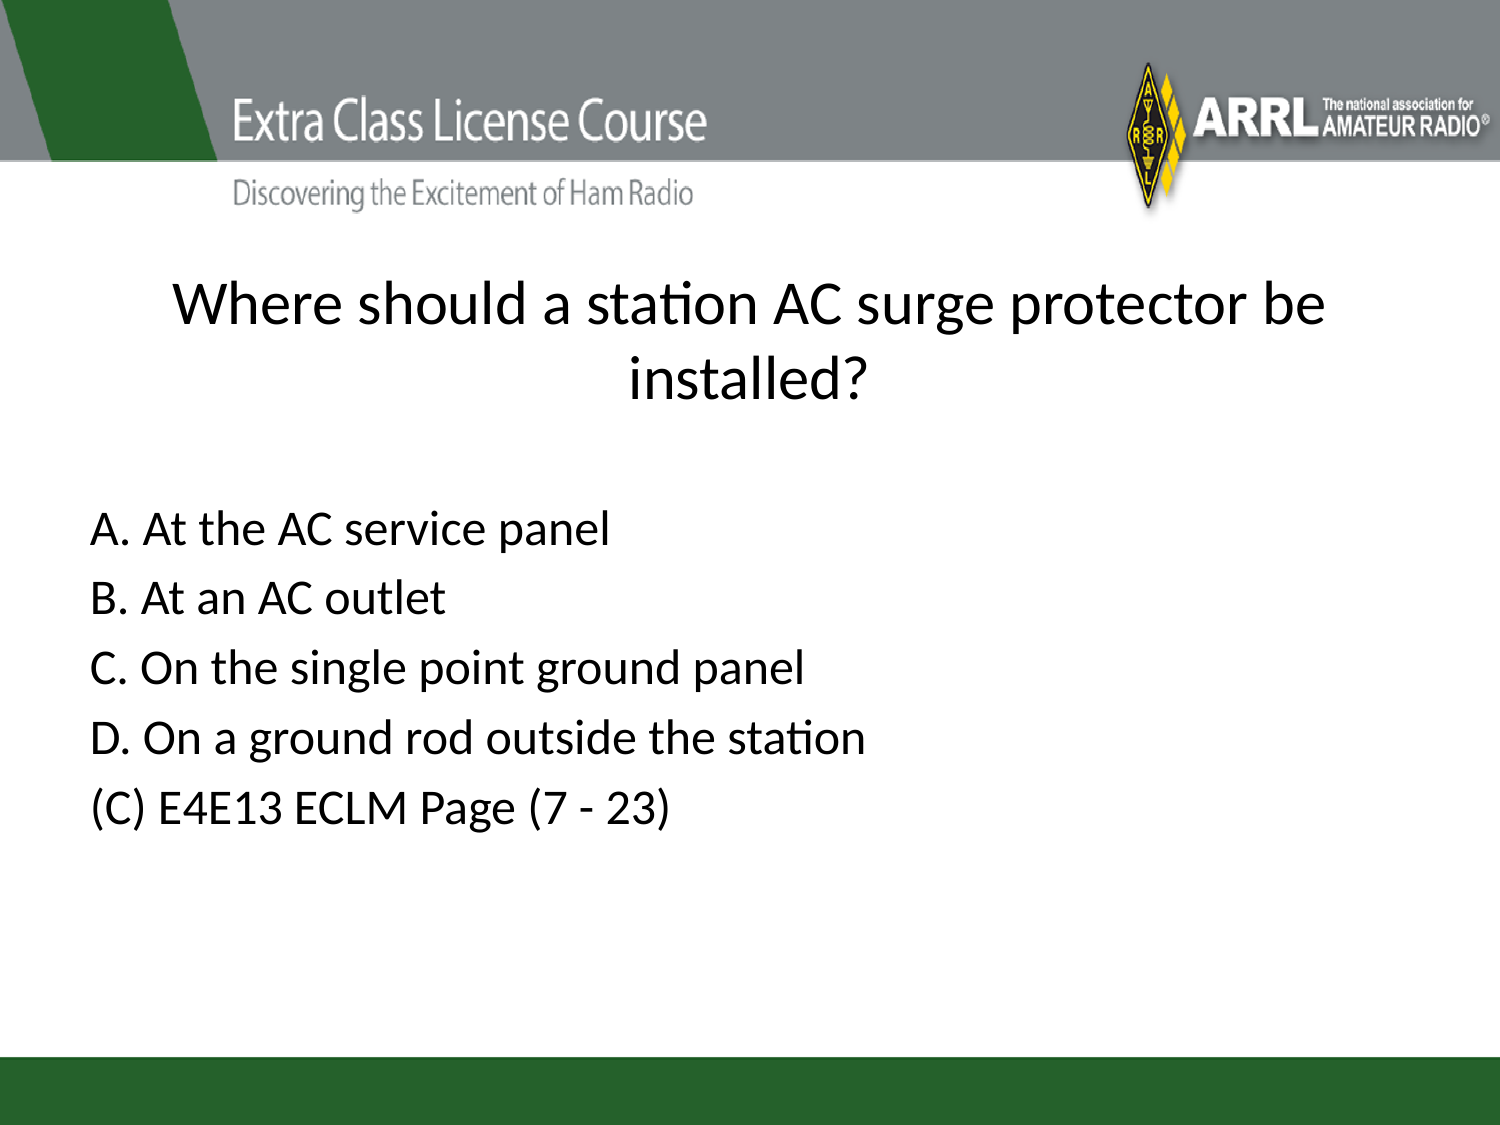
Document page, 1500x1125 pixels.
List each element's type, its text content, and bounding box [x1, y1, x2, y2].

title Where should a station AC surge protector be installed? [75, 254, 1425, 435]
picture [0, 0, 1500, 1125]
list A. At the AC service panel B. At an AC outlet C. On the single point ground panel D. On a ground rod outside the station (C) E4E13 ECLM Page (7 - 23) [75, 487, 1425, 1005]
